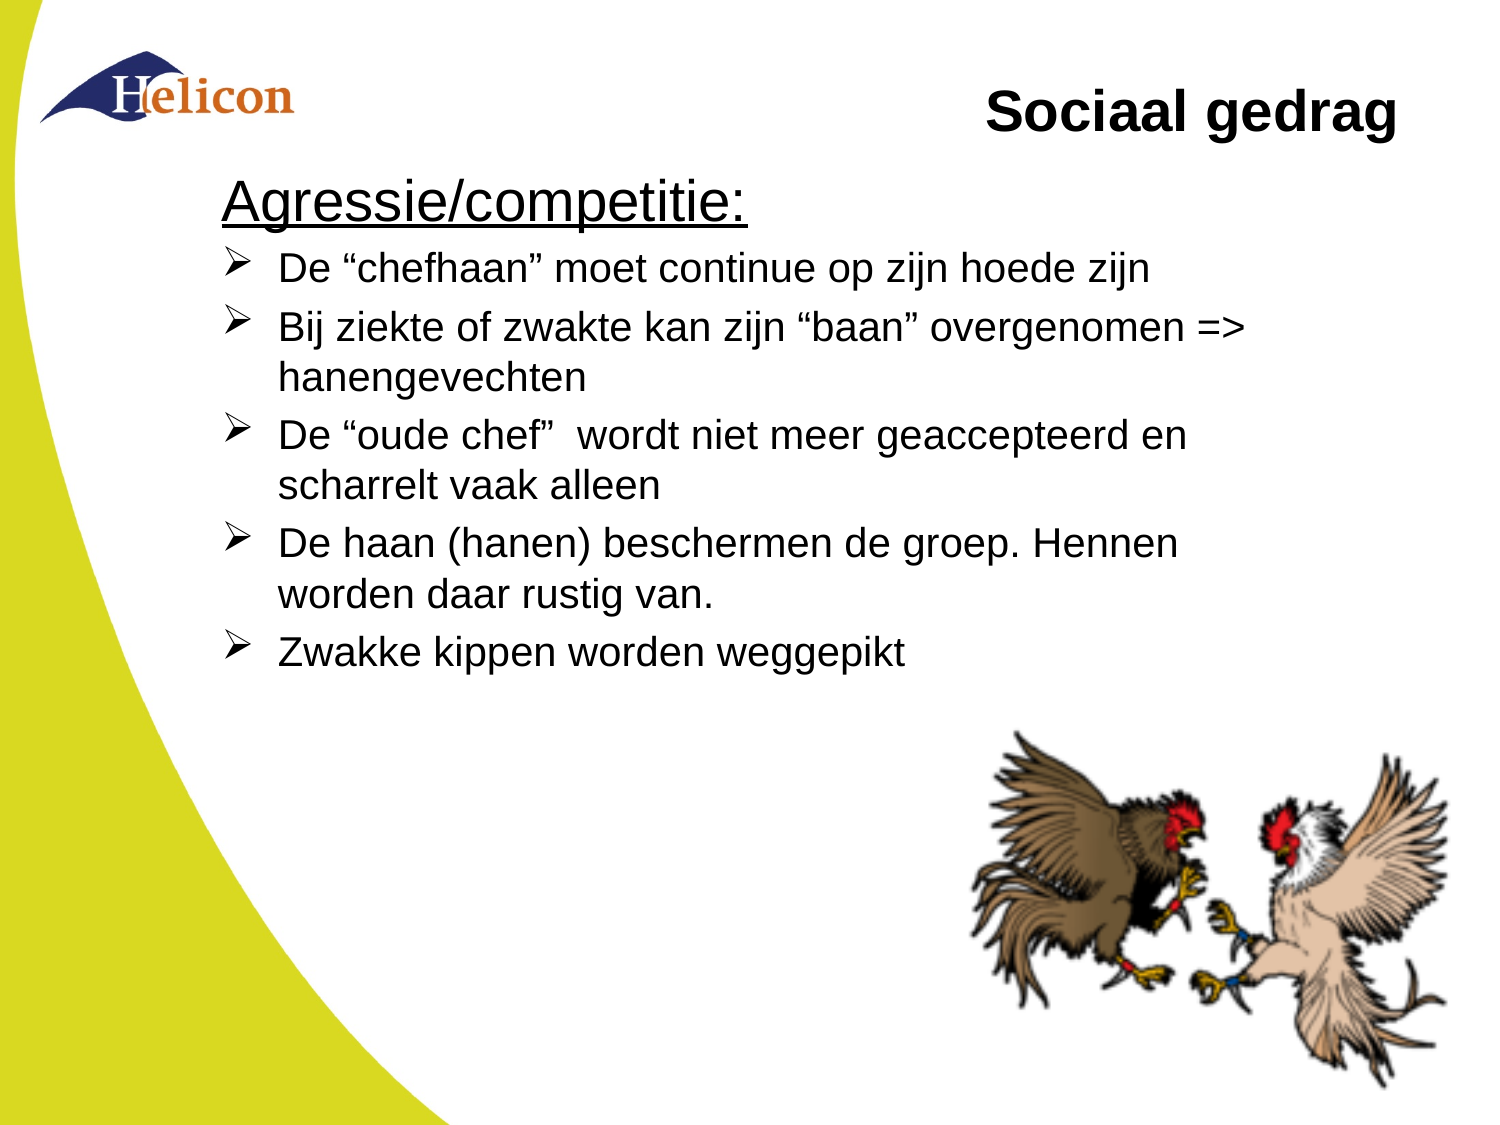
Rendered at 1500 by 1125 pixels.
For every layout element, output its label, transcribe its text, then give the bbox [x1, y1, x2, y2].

picture [0, 0, 1500, 1125]
list Agressie/competitie: De “chefhaan” moet continue op zijn hoede zijn Bij ziekte of zwakte kan zijn “baan” overgenomen => hanengevechten De “oude chef” wordt niet meer geaccepteerd en scharrelt vaak alleen De haan (hanen) beschermen de groep. Hennen worden daar rustig van. Zwakke kippen worden weggepikt [206, 155, 1296, 965]
title Sociaal gedrag [324, 54, 1415, 161]
